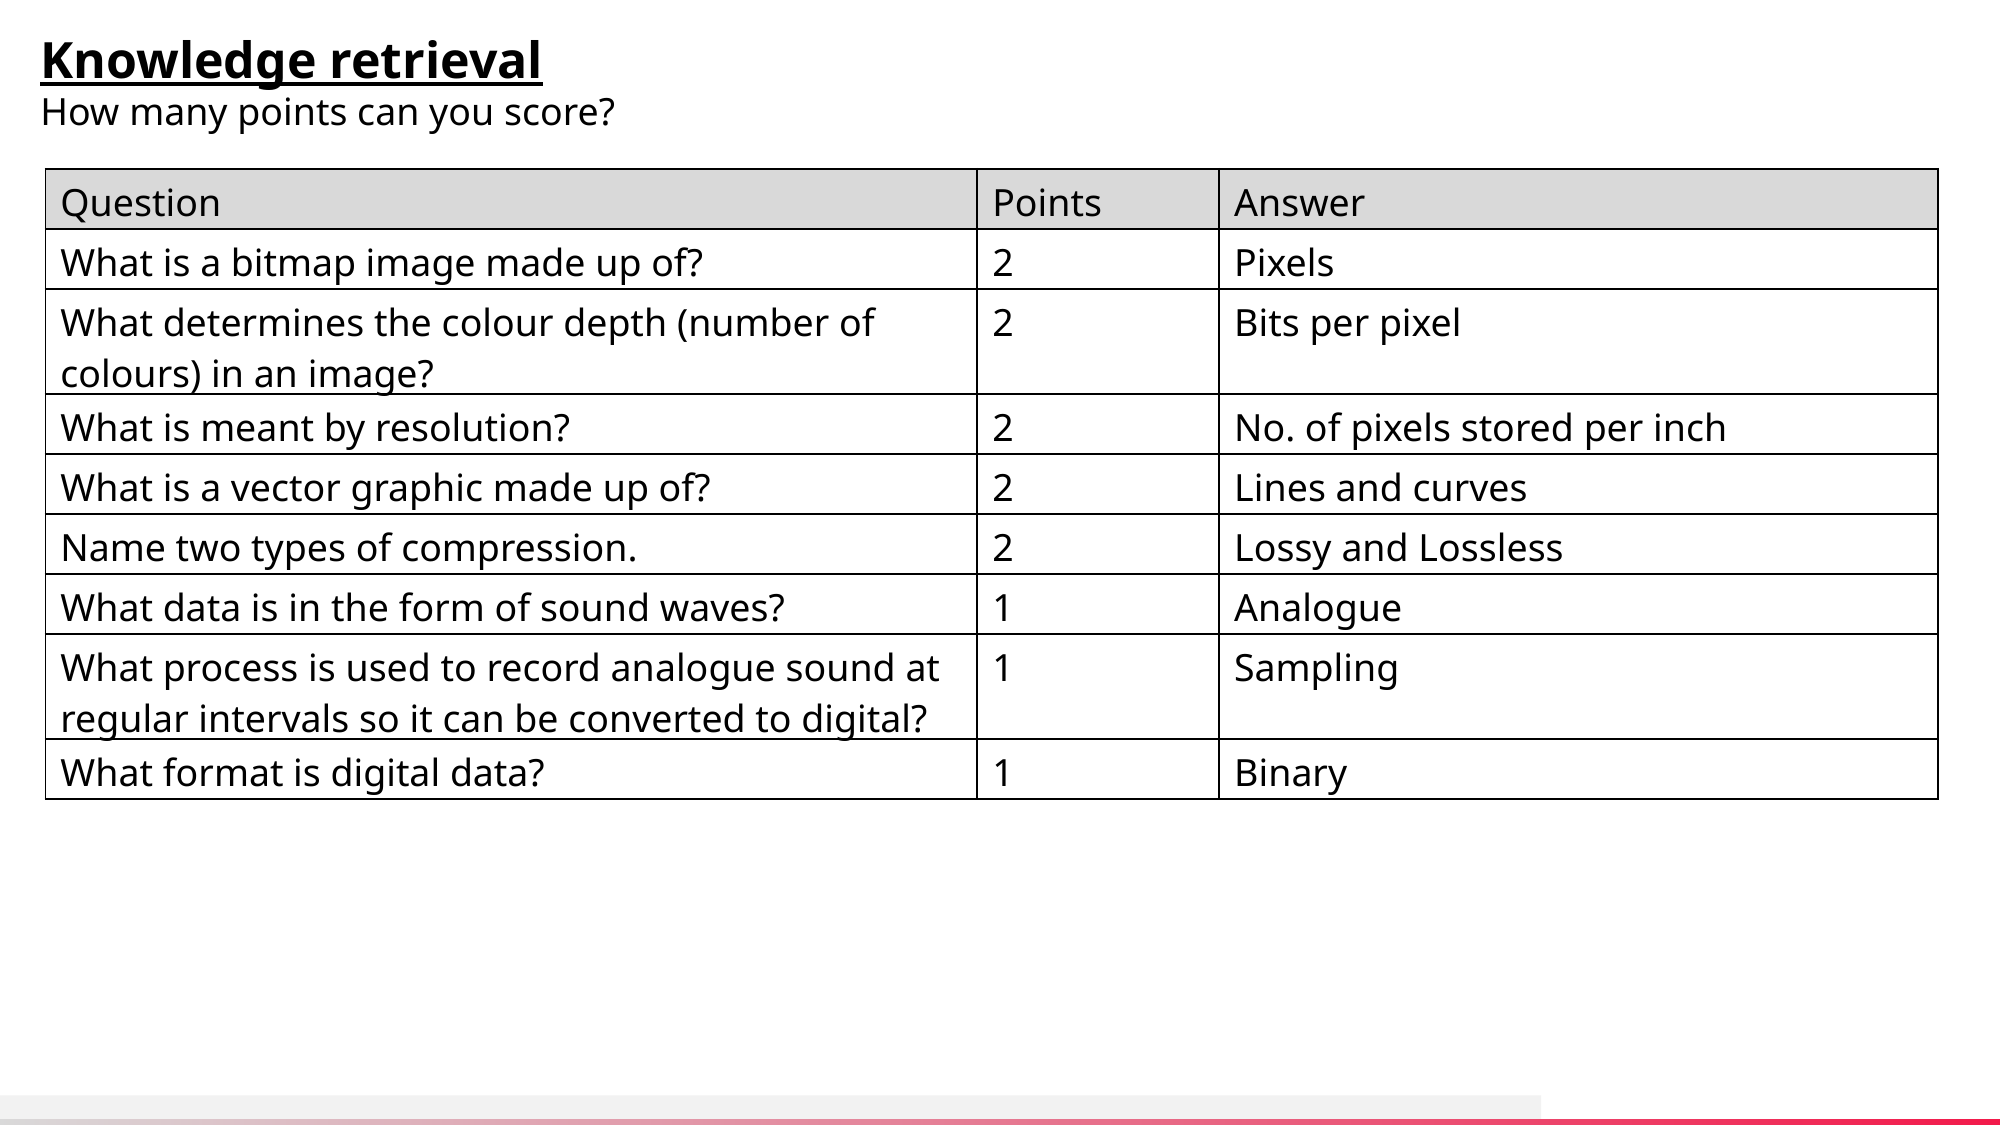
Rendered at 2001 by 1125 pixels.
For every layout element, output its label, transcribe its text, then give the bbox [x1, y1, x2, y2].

table_cell What is meant by resolution? [46, 395, 976, 453]
table_cell 1 [978, 740, 1218, 798]
table_header Answer [1220, 170, 1937, 228]
table_cell Lossy and Lossless [1220, 515, 1937, 573]
table_cell 2 [978, 230, 1218, 288]
table_cell 2 [978, 290, 1218, 393]
table_cell What format is digital data? [46, 740, 976, 798]
text_box Knowledge retrieval How many points can you score? [25, 21, 1095, 141]
table_cell What process is used to record analogue sound at regular intervals so it can be converted to digital? [46, 635, 976, 738]
table_cell Binary [1220, 740, 1937, 798]
table_header Question [46, 170, 976, 228]
table_cell 2 [978, 395, 1218, 453]
table_cell Lines and curves [1220, 455, 1937, 513]
table_cell 1 [978, 575, 1218, 633]
table_cell Sampling [1220, 635, 1937, 738]
table_cell Name two types of compression. [46, 515, 976, 573]
table_cell 2 [978, 455, 1218, 513]
table_cell Bits per pixel [1220, 290, 1937, 393]
table_cell No. of pixels stored per inch [1220, 395, 1937, 453]
table_cell 2 [978, 515, 1218, 573]
table_cell What determines the colour depth (number of colours) in an image? [46, 290, 976, 393]
table_cell Analogue [1220, 575, 1937, 633]
table_cell 1 [978, 635, 1218, 738]
table_cell Pixels [1220, 230, 1937, 288]
table_cell What data is in the form of sound waves? [46, 575, 976, 633]
table_cell What is a bitmap image made up of? [46, 230, 976, 288]
table_header Points [978, 170, 1218, 228]
table_cell What is a vector graphic made up of? [46, 455, 976, 513]
